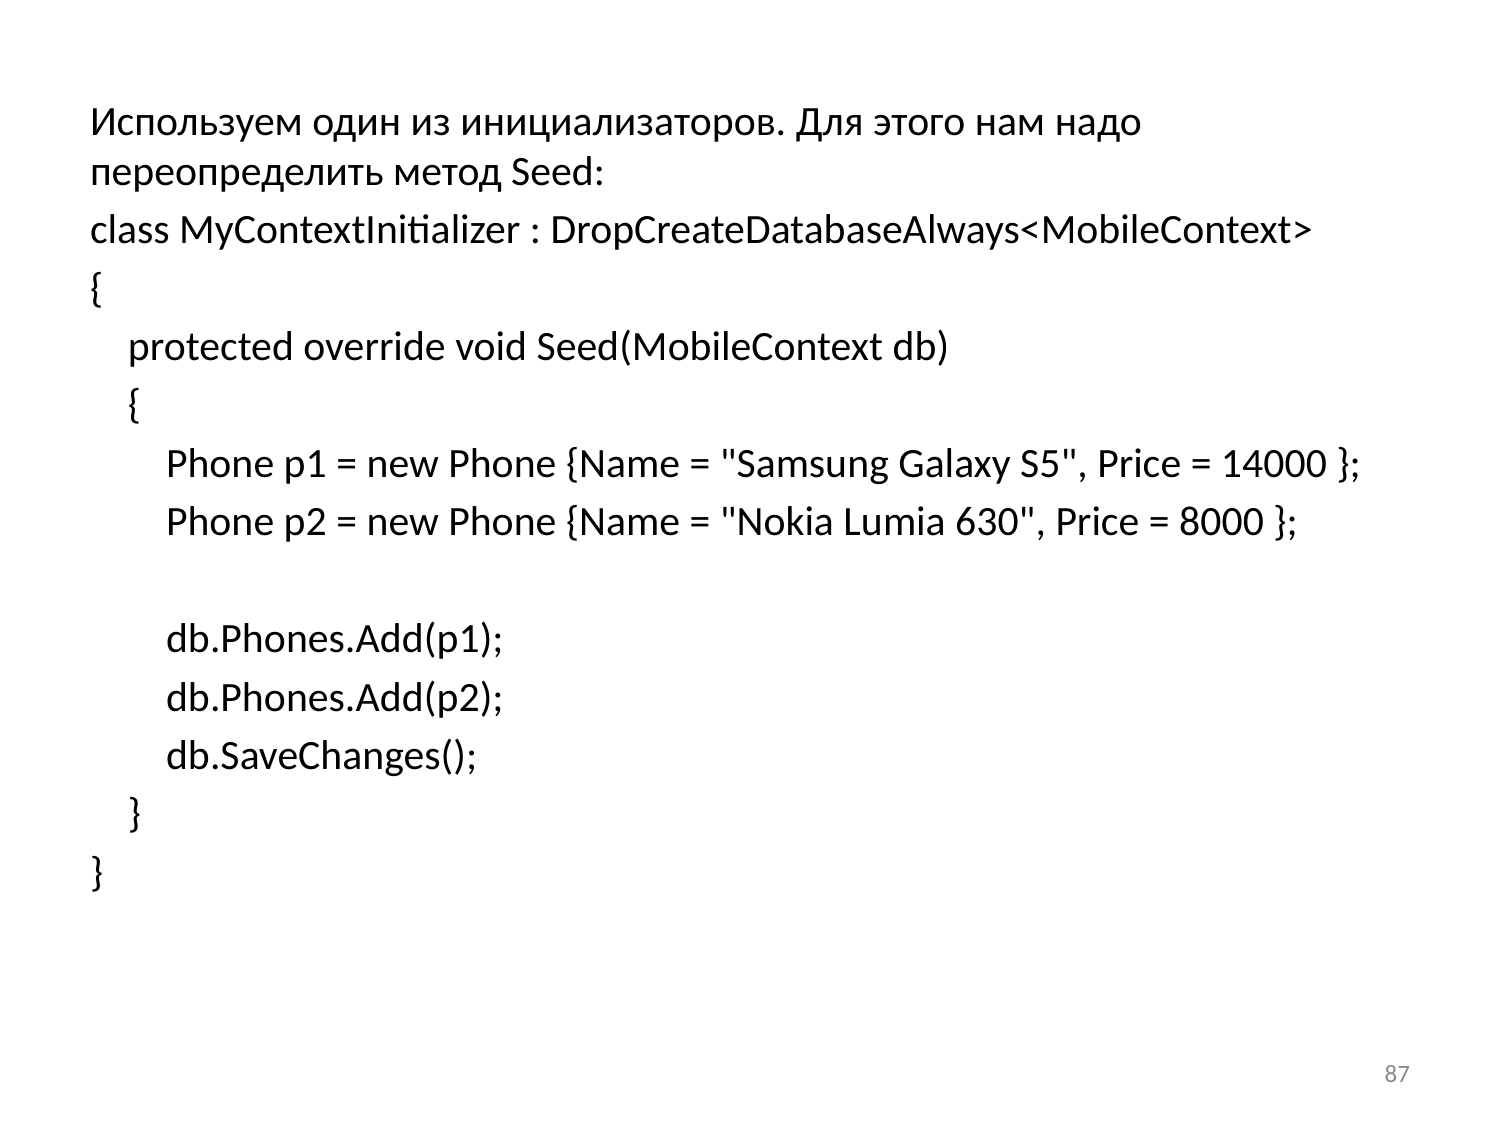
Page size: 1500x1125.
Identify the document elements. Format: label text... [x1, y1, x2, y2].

list Используем один из инициализаторов. Для этого нам надо переопределить метод Seed: class MyContextInitializer : DropCreateDatabaseAlways<MobileContext> { protected override void Seed(MobileContext db) { Phone p1 = new Phone {Name = "Samsung Galaxy S5", Price = 14000 }; Phone p2 = new Phone {Name = "Nokia Lumia 630", Price = 8000 }; db.Phones.Add(p1); db.Phones.Add(p2); db.SaveChanges(); } } [75, 85, 1425, 1050]
slide_number 87 [1074, 1042, 1425, 1103]
